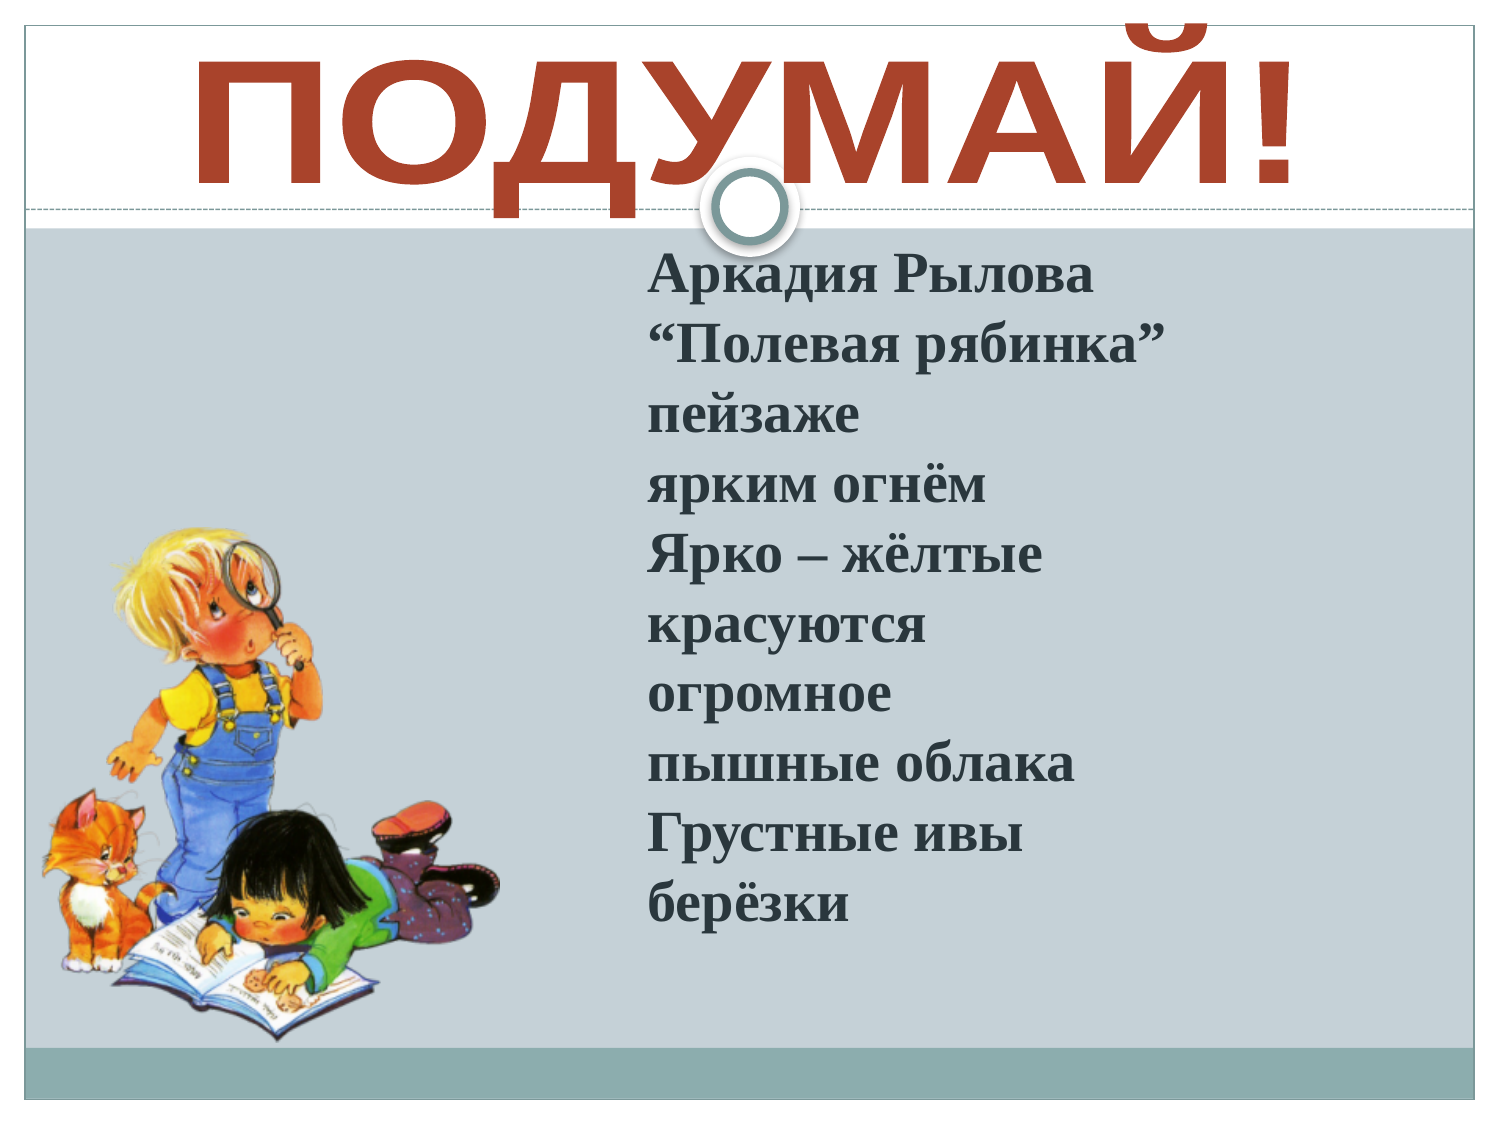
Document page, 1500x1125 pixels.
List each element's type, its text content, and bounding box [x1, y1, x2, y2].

text_box Аркадия Рылова “Полевая рябинка” пейзаже ярким огнём Ярко – жёлтые красуются огромное пышные облака Грустные ивы берёзки [632, 226, 1266, 941]
picture [40, 526, 500, 1043]
